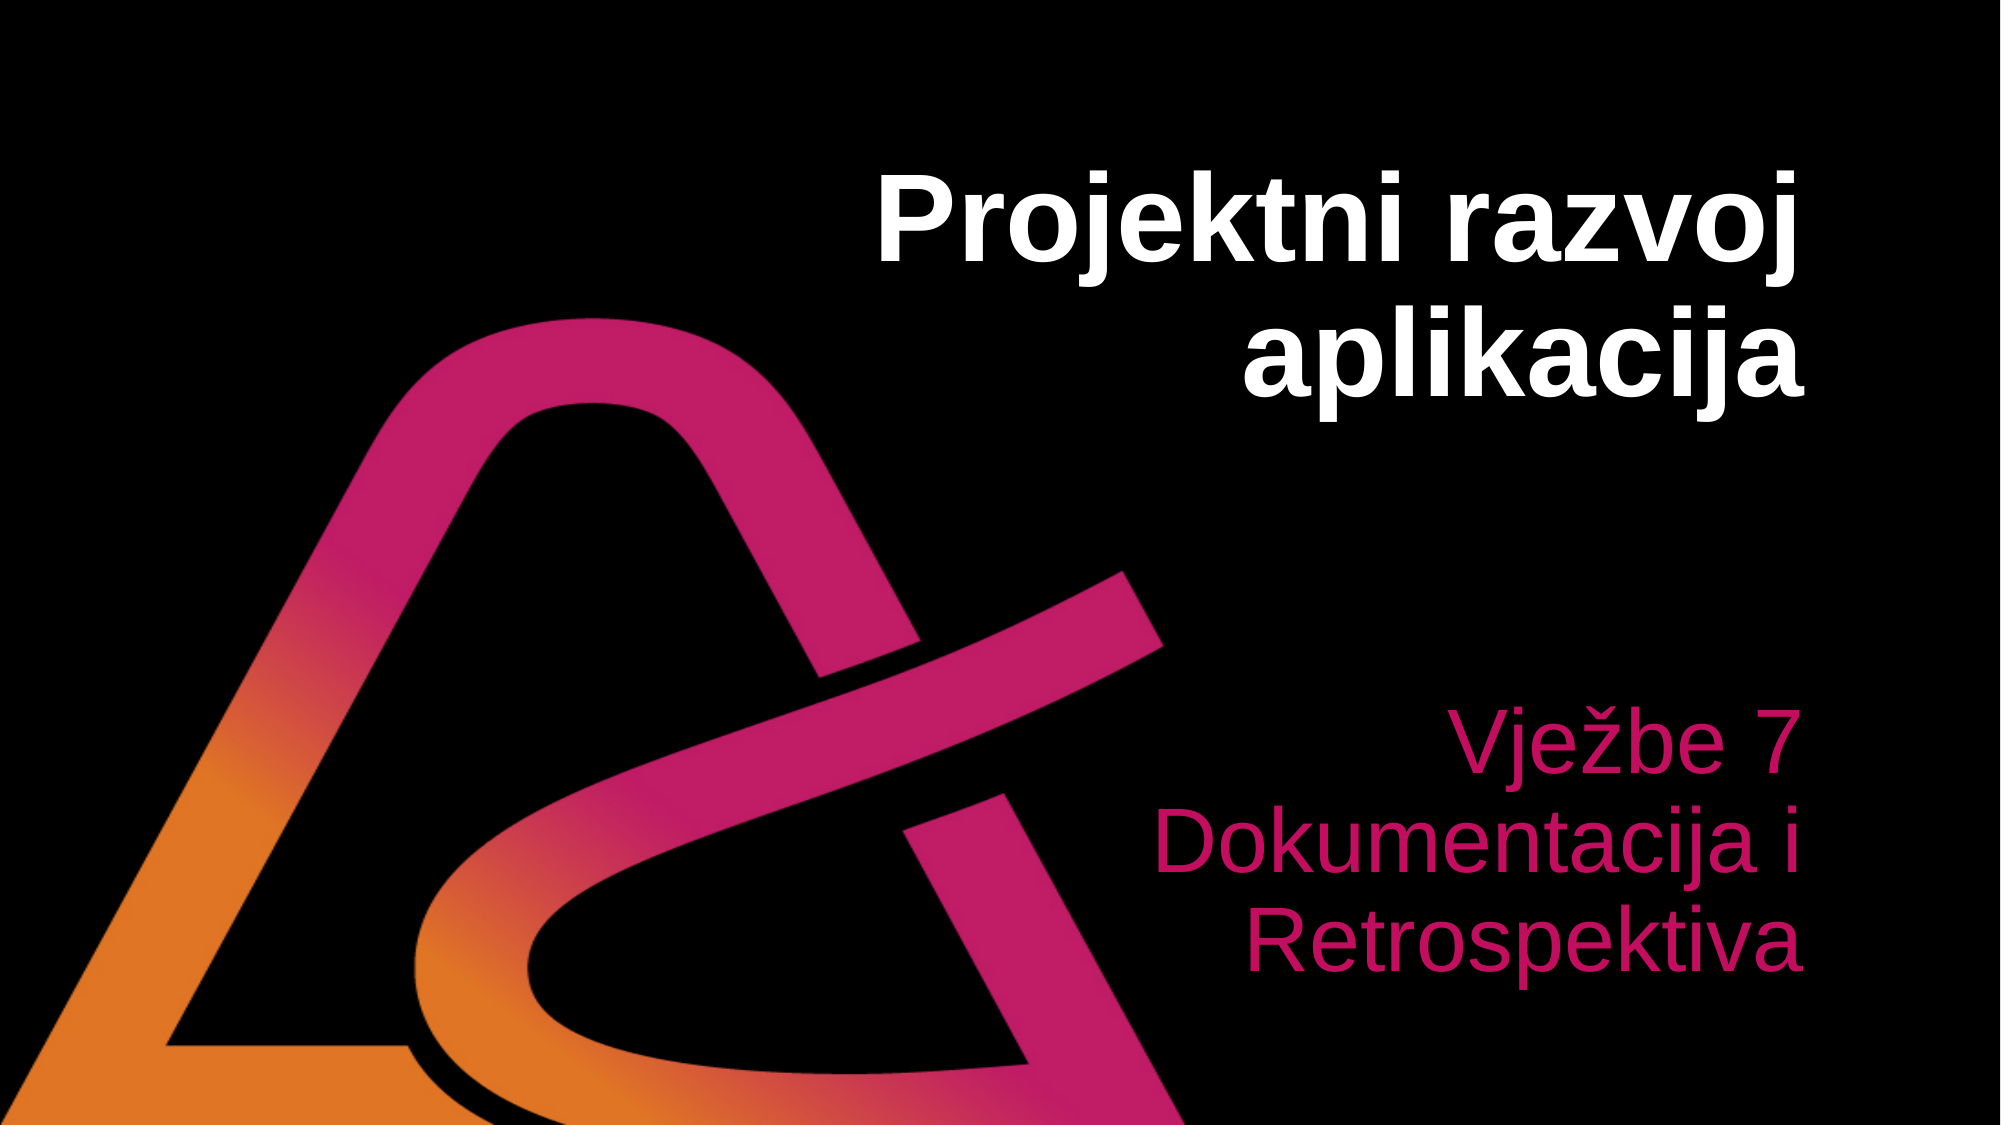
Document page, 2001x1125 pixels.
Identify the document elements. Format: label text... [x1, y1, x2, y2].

title Projektni razvoj aplikacija Vježbe 7 Dokumentacija i Retrospektiva [791, 146, 1820, 735]
picture [0, 0, 2001, 1125]
